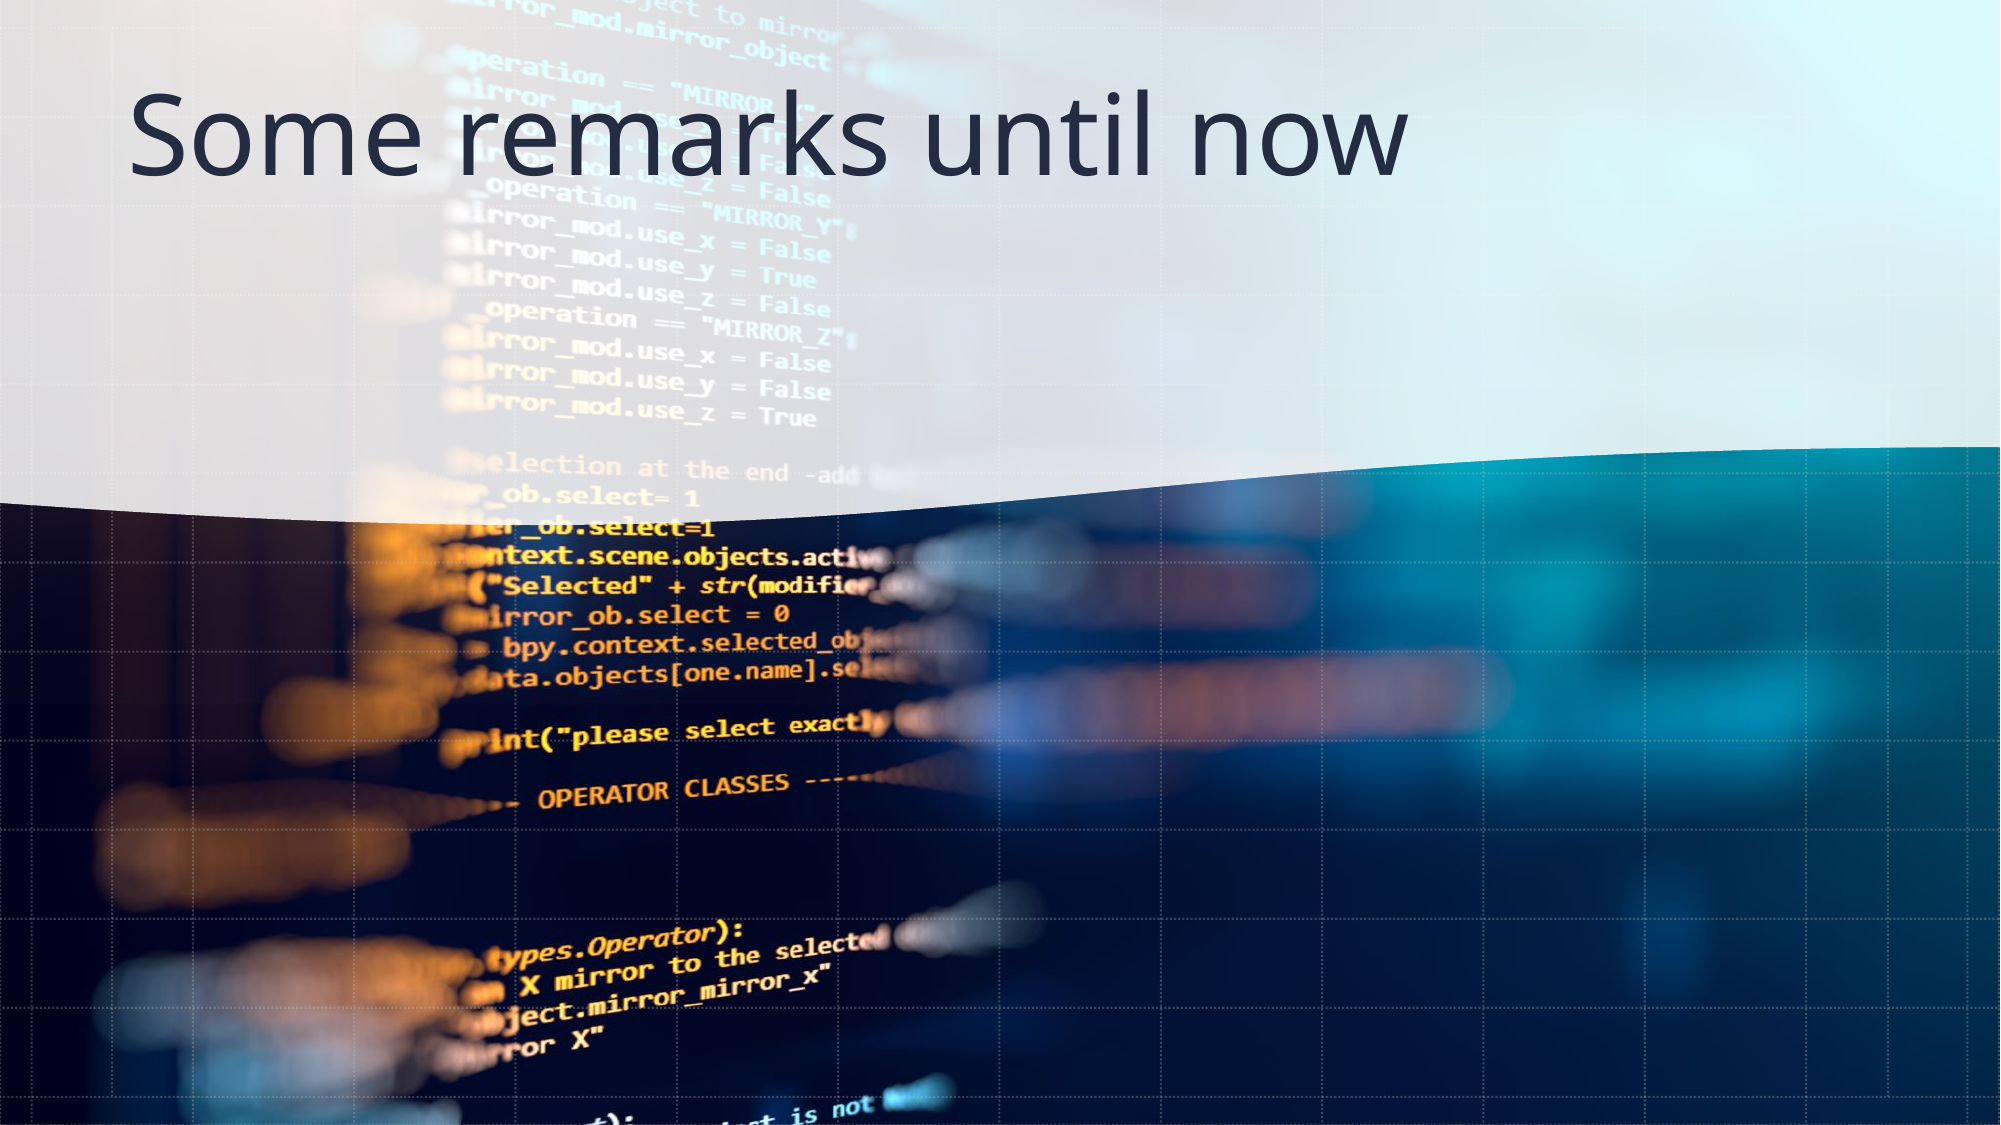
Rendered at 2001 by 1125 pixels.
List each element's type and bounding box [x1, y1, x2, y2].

text_box [0, 0, 2000, 1125]
